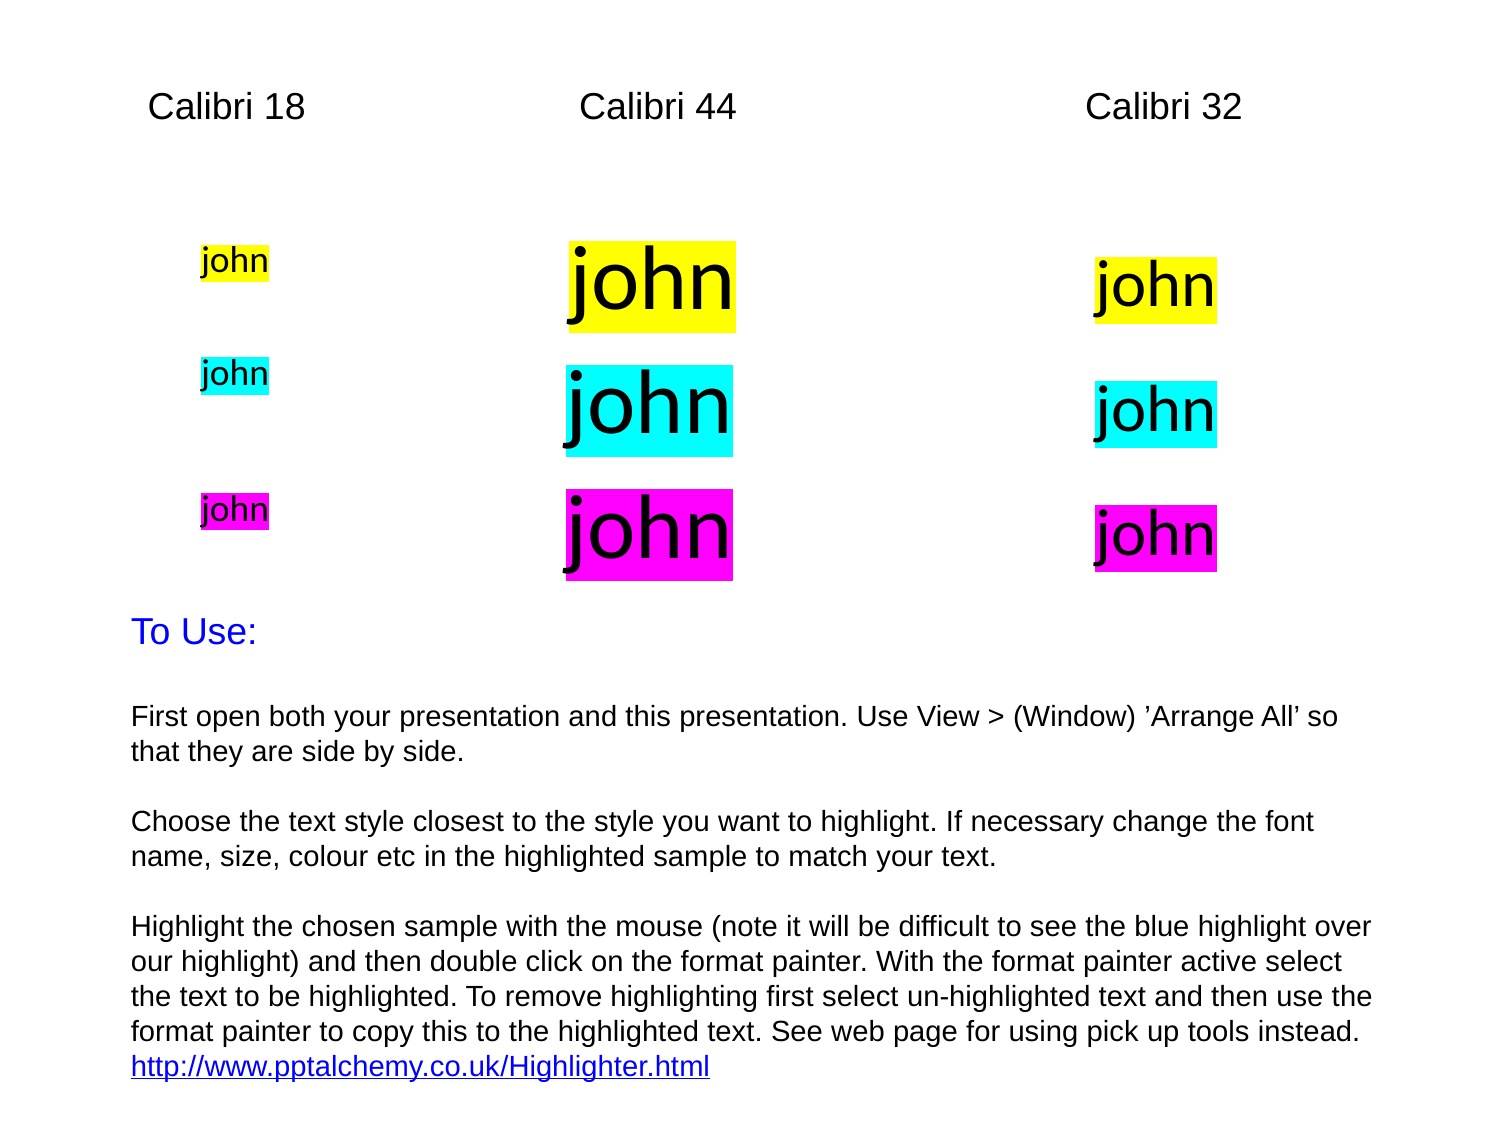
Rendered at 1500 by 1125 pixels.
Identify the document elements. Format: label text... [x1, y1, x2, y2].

text_box john [186, 340, 291, 401]
text_box john [1080, 232, 1248, 328]
text_box john [550, 459, 766, 584]
text_box john [550, 334, 766, 459]
text_box john [554, 210, 762, 334]
text_box john [1080, 481, 1248, 576]
text_box Calibri 32 [1035, 74, 1293, 135]
text_box Calibri 44 [549, 74, 767, 135]
text_box john [186, 476, 291, 536]
text_box john [1080, 357, 1248, 452]
text_box john [186, 227, 291, 288]
text_box Calibri 18 [132, 74, 344, 135]
text_box To Use: First open both your presentation and this presentation. Use View > (Window) ’Arrange All’ so that they are side by side. Choose the text style closest to the style you want to highlight. If necessary change the font name, size, colour etc in the highlighted sample to match your text. Highlight the chosen sample with the mouse (note it will be difficult to see the blue highlight over our highlight) and then double click on the format painter. With the format painter active select the text to be highlighted. To remove highlighting first select un-highlighted text and then use the format painter to copy this to the highlighted text. See web page for using pick up tools instead.http://www.pptalchemy.co.uk/Highlighter.html [116, 599, 1391, 1090]
